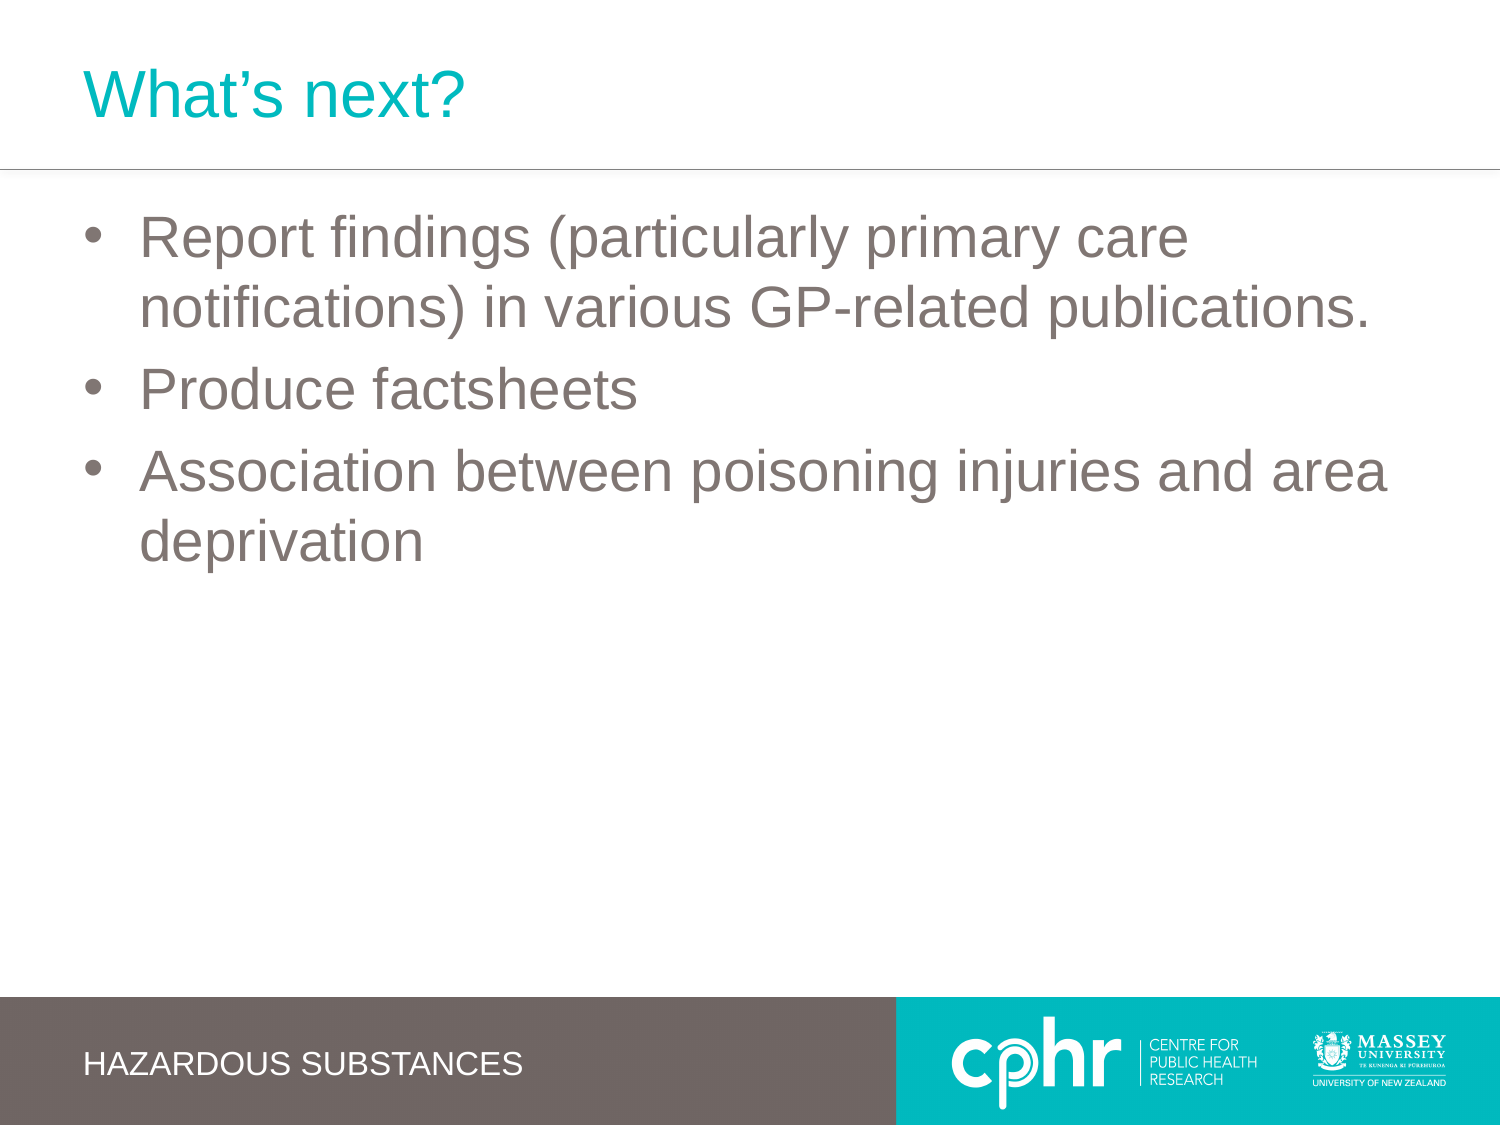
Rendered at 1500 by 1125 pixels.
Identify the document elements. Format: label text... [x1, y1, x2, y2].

list Hazardous substances [68, 1035, 854, 1114]
title What’s next? [68, 43, 1360, 162]
list Report findings (particularly primary care notifications) in various GP-related publications. Produce factsheets Association between poisoning injuries and area deprivation [68, 192, 1439, 983]
picture [0, 997, 1500, 1125]
